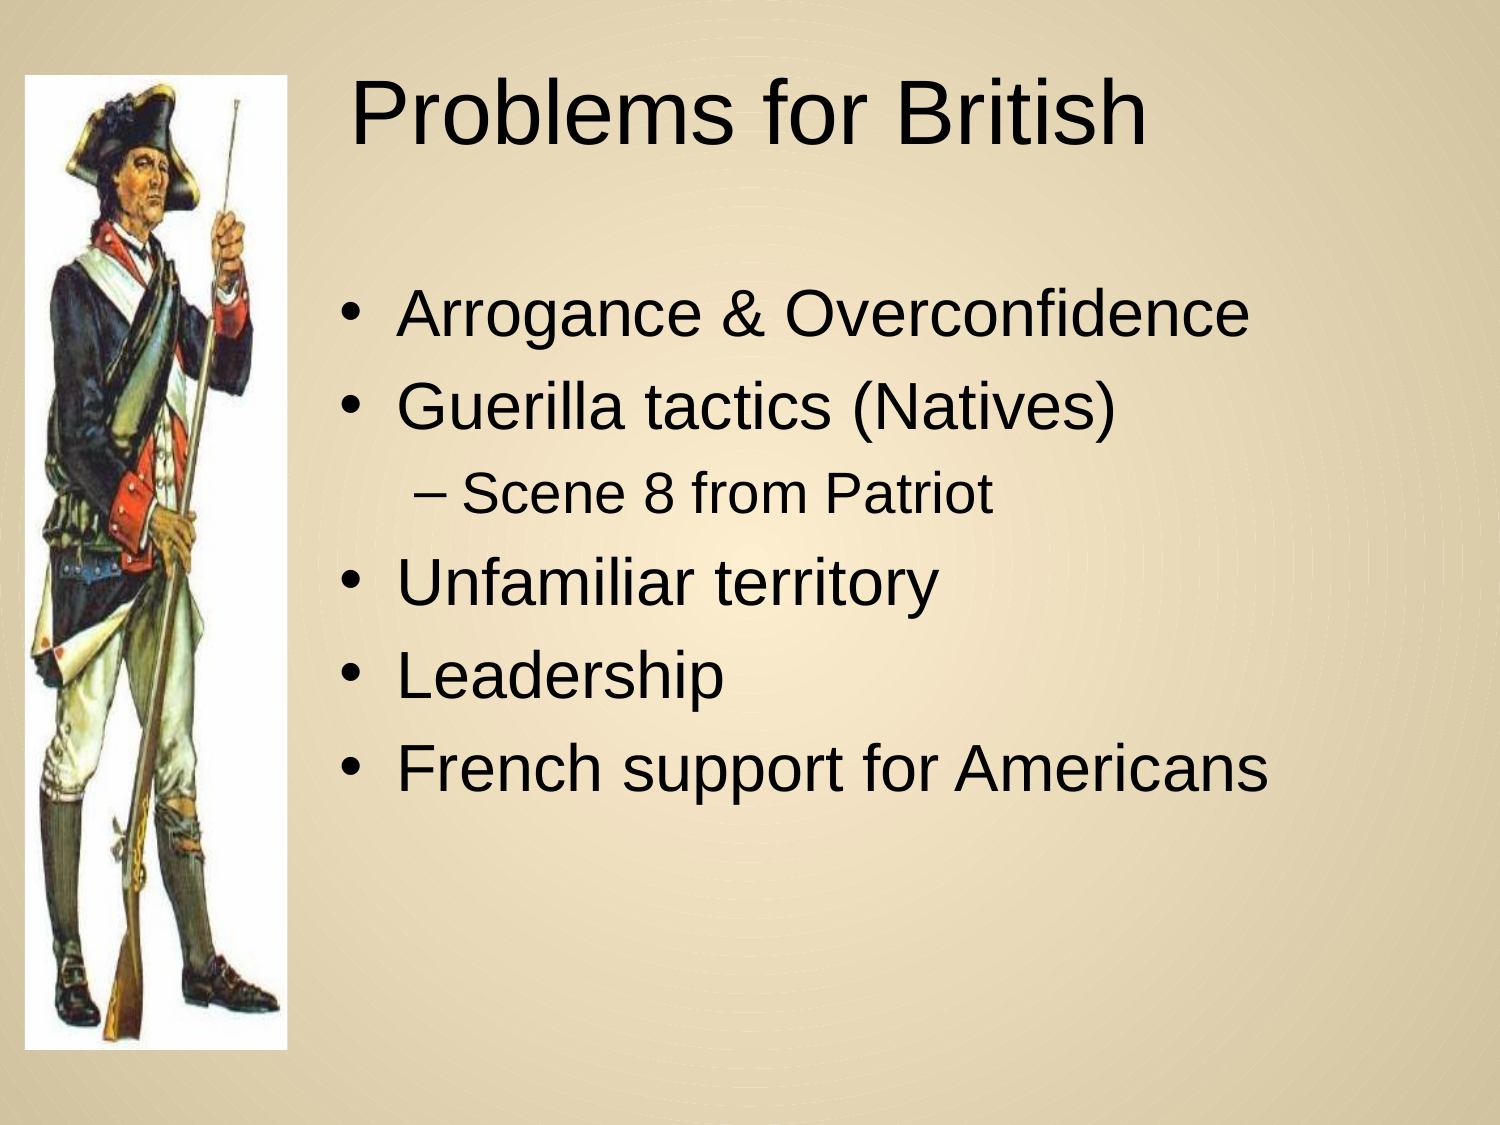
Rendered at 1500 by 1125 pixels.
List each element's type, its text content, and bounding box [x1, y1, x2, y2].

title Problems for British [75, 45, 1425, 233]
picture [24, 75, 288, 1050]
list Arrogance & Overconfidence Guerilla tactics (Natives) Scene 8 from Patriot Unfamiliar territory Leadership French support for Americans [324, 262, 1425, 1005]
